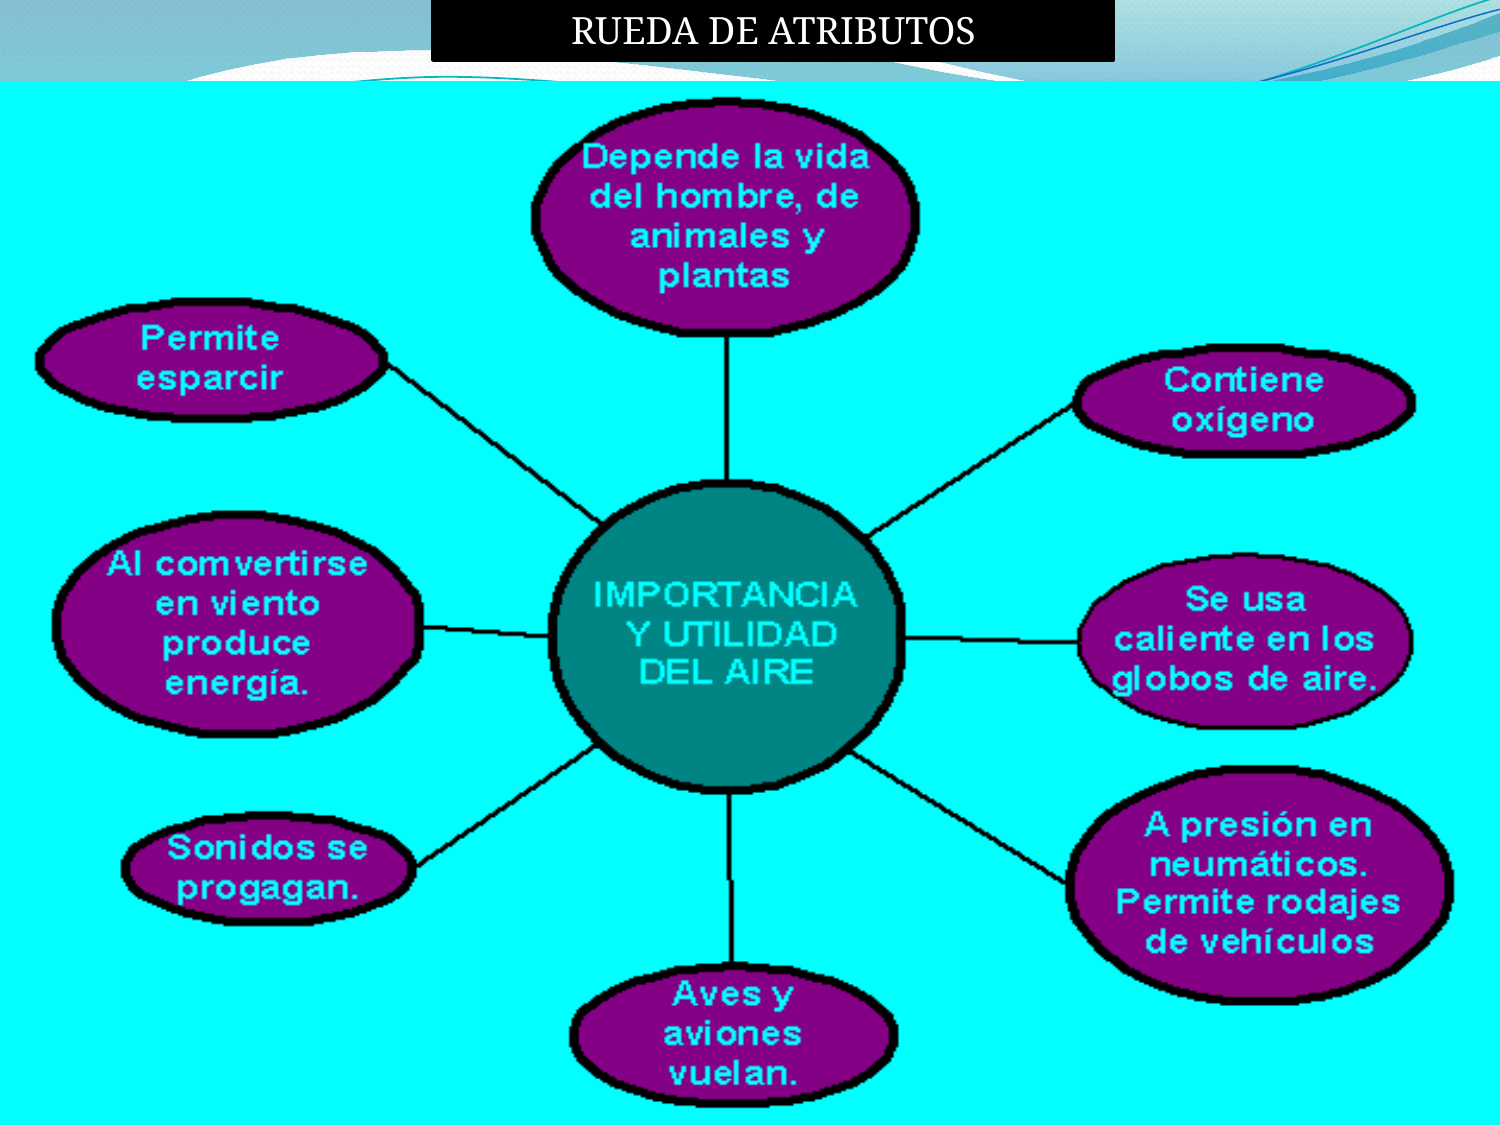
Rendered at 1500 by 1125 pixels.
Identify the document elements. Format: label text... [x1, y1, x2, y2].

picture [0, 81, 1500, 1125]
text_box RUEDA DE ATRIBUTOS [431, 0, 1115, 62]
